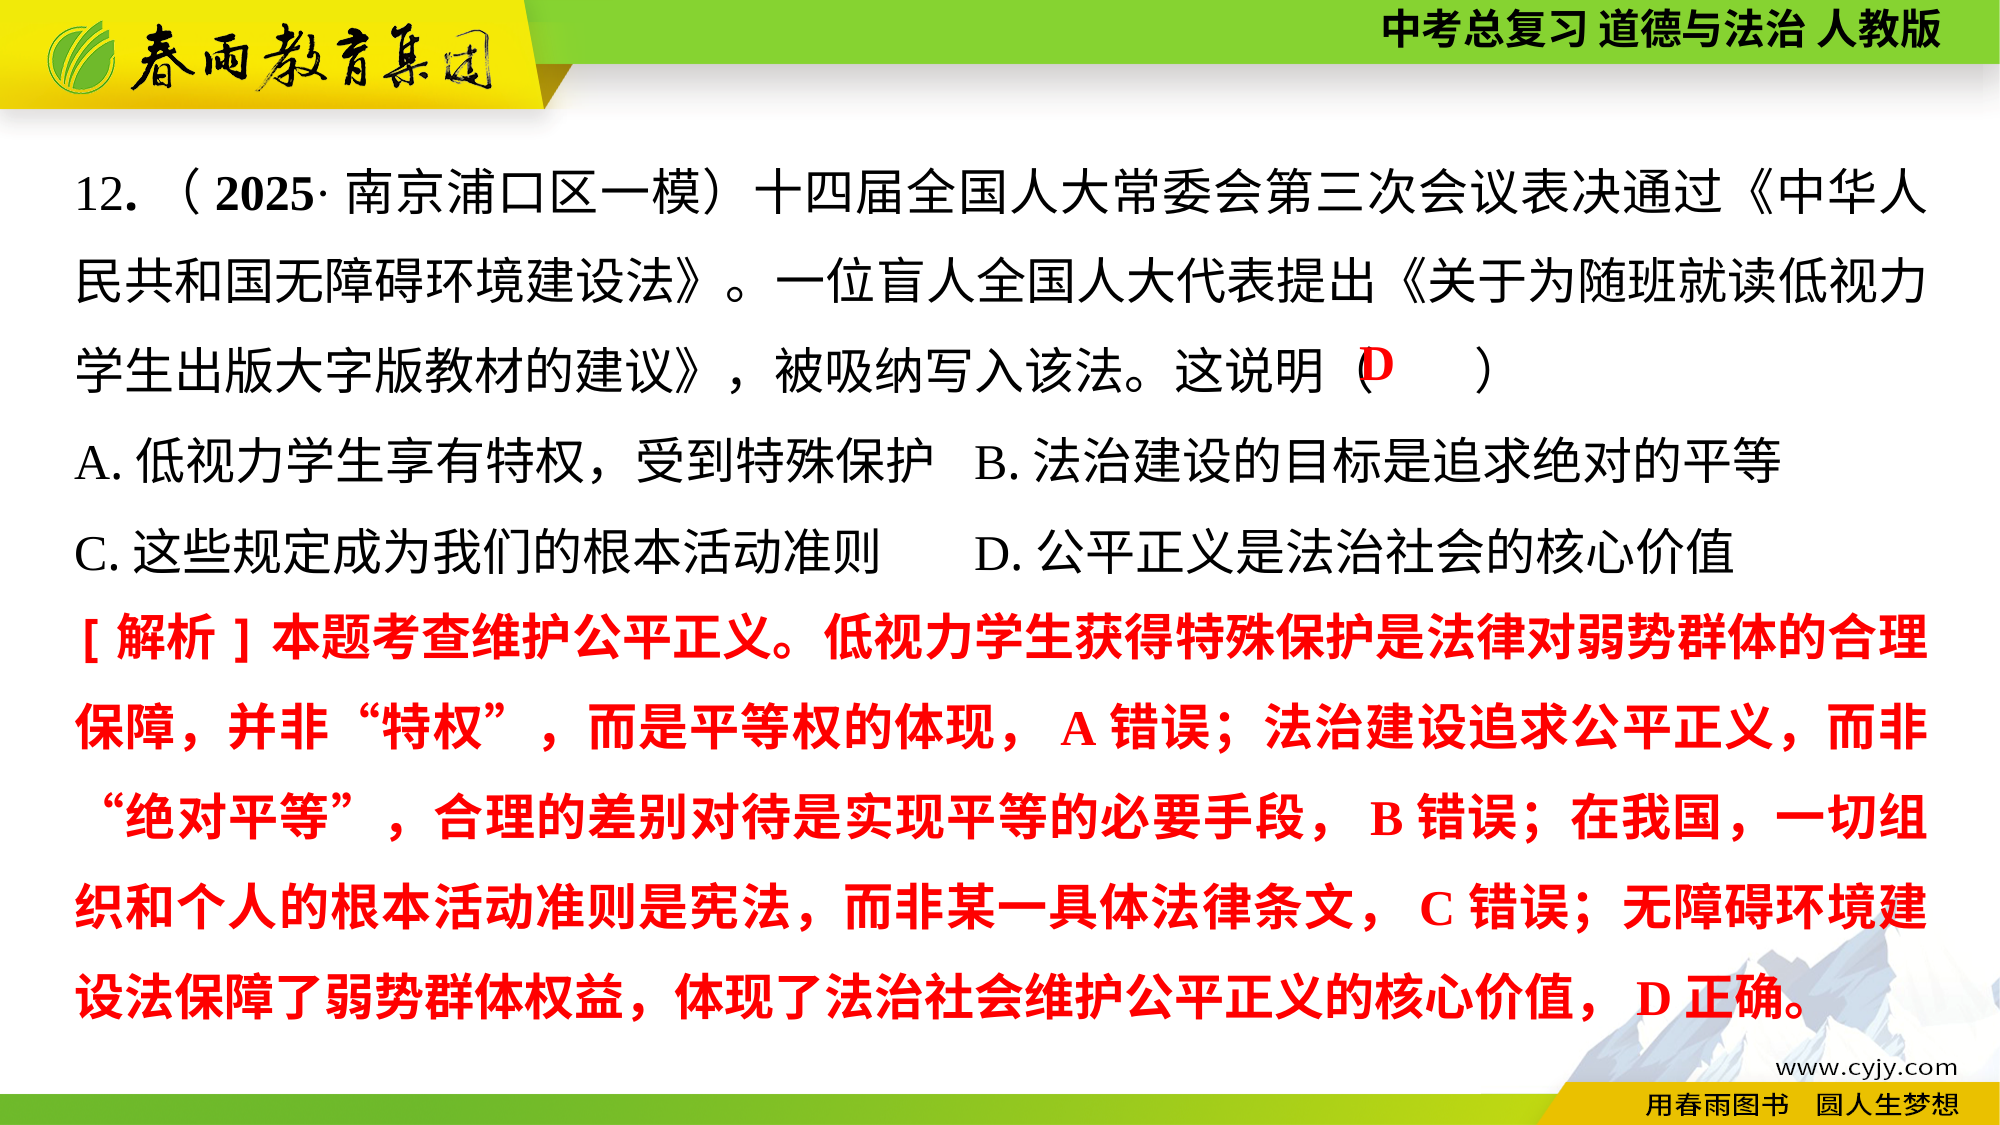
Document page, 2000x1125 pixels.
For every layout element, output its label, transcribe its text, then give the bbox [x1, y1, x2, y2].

text_box D [1344, 323, 1411, 399]
picture [0, 0, 2000, 1125]
list 12.（2025·南京浦口区一模）十四届全国人大常委会第三次会议表决通过《中华人民共和国无障碍环境建设法》。一位盲人全国人大代表提出《关于为随班就读低视力学生出版大字版教材的建议》，被吸纳写入该法。这说明（ ） A.低视力学生享有特权，受到特殊保护 B.法治建设的目标是追求绝对的平等 C.这些规定成为我们的根本活动准则 D.公平正义是法治社会的核心价值 [59, 122, 1944, 567]
text_box [解析]本题考查维护公平正义。低视力学生获得特殊保护是法律对弱势群体的合理保障，并非“特权”，而是平等权的体现，A错误；法治建设追求公平正义，而非“绝对平等”，合理的差别对待是实现平等的必要手段，B错误；在我国，一切组织和个人的根本活动准则是宪法，而非某一具体法律条文，C错误；无障碍环境建设法保障了弱势群体权益，体现了法治社会维护公平正义的核心价值，D正确。 [59, 567, 1944, 1033]
